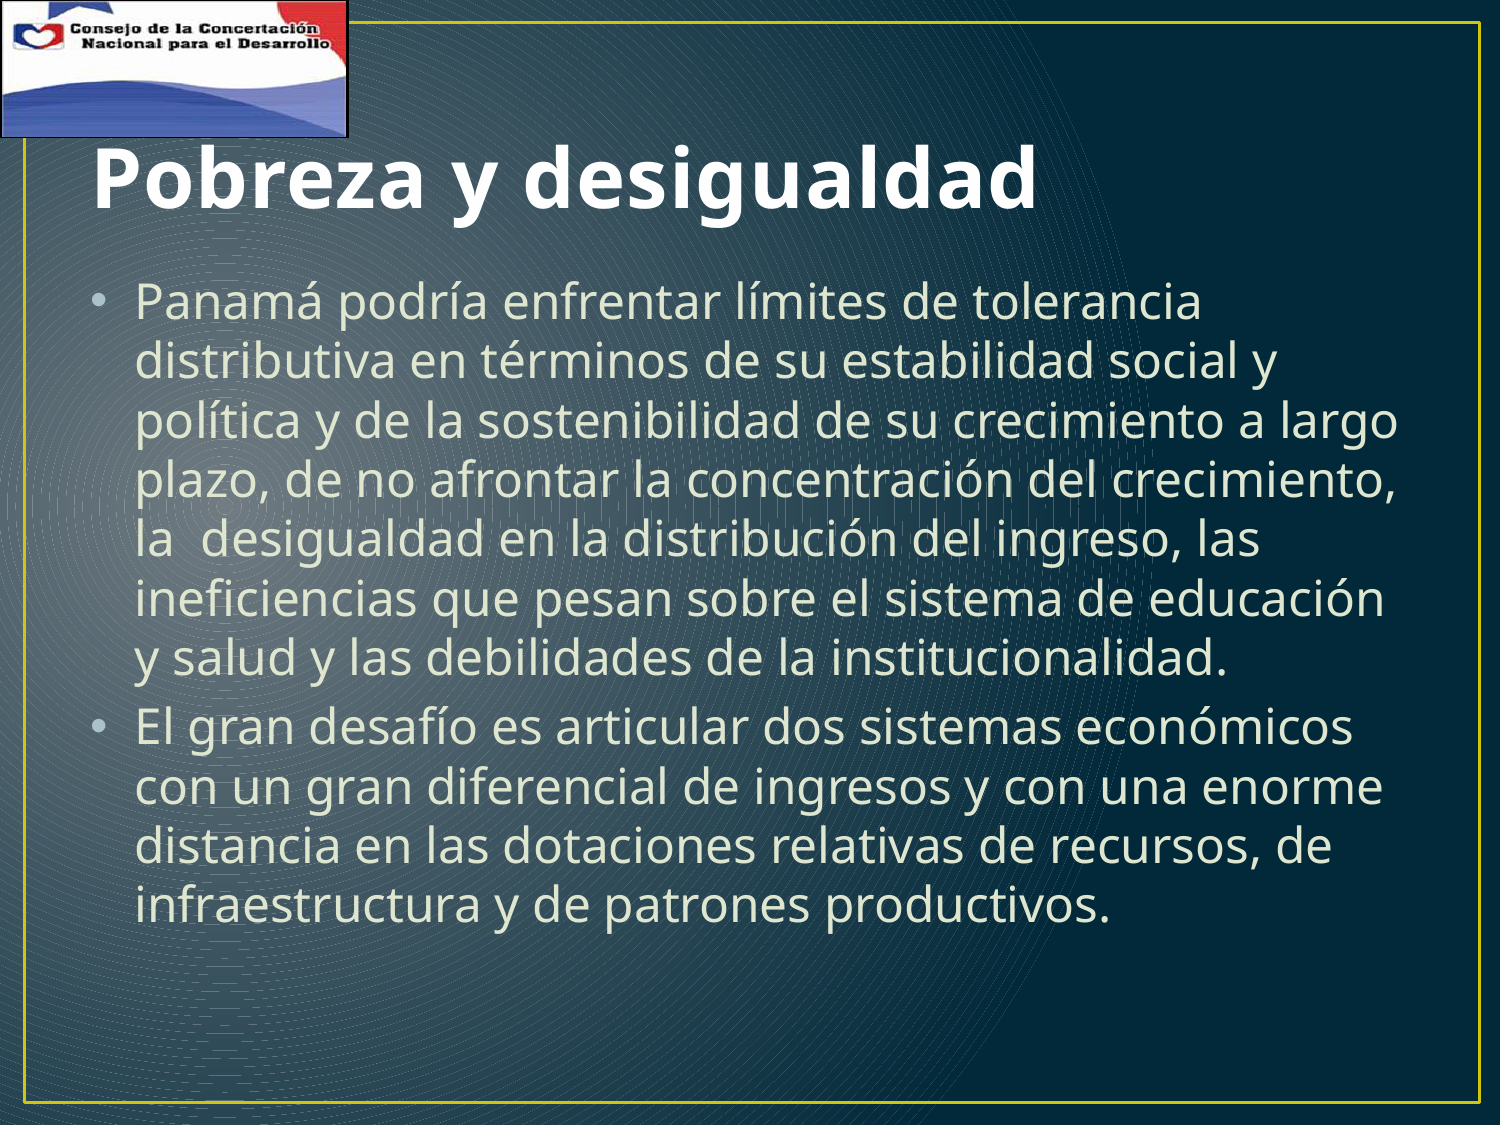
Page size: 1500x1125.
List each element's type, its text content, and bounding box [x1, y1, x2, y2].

picture [0, 0, 349, 138]
title Pobreza y desigualdad [75, 45, 1425, 233]
list Panamá podría enfrentar límites de tolerancia distributiva en términos de su estabilidad social y política y de la sostenibilidad de su crecimiento a largo plazo, de no afrontar la concentración del crecimiento, la desigualdad en la distribución del ingreso, las ineficiencias que pesan sobre el sistema de educación y salud y las debilidades de la institucionalidad. El gran desafío es articular dos sistemas económicos con un gran diferencial de ingresos y con una enorme distancia en las dotaciones relativas de recursos, de infraestructura y de patrones productivos. [75, 262, 1425, 1005]
